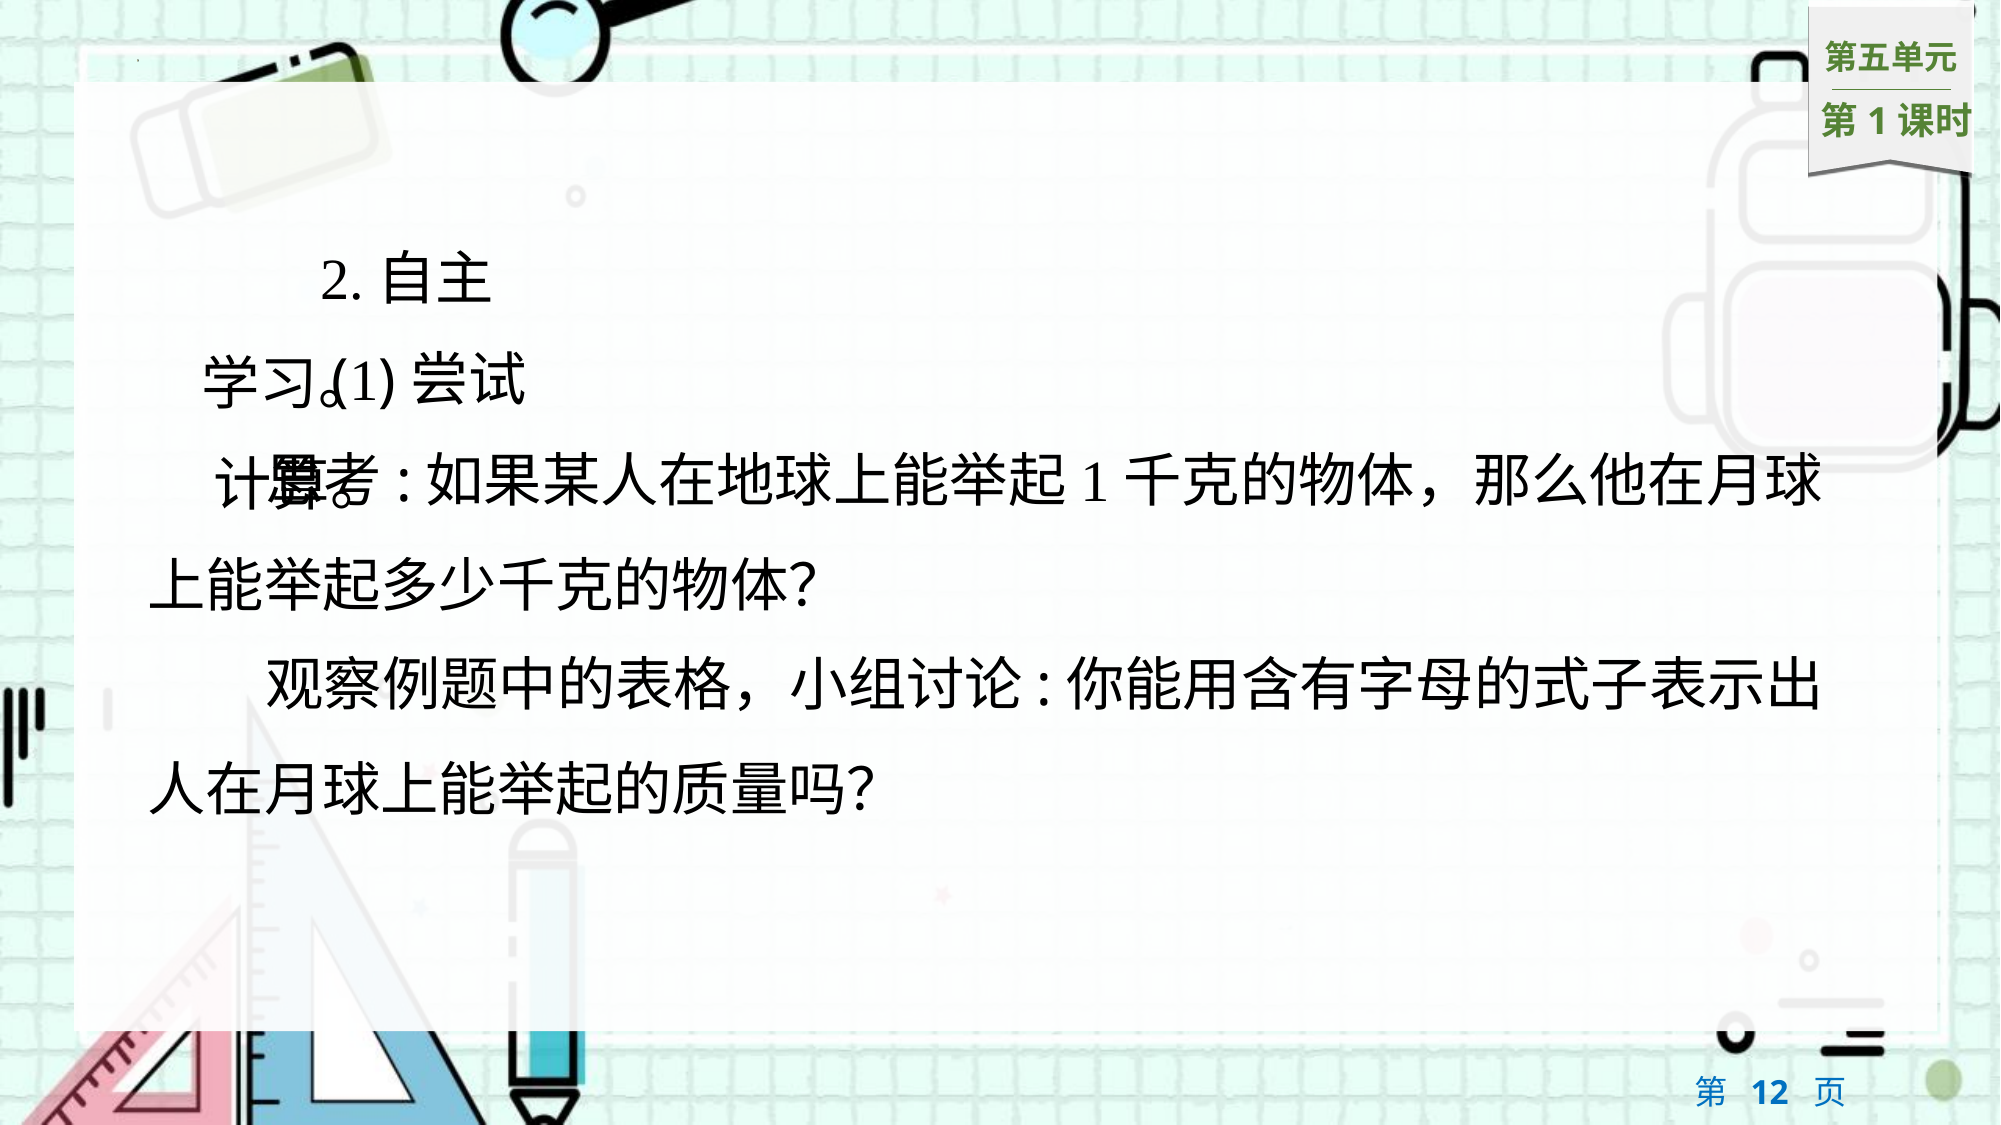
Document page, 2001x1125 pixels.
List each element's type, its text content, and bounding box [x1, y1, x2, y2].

text_box (1)尝试计算。 [213, 307, 584, 408]
text_box 观察例题中的表格，小组讨论:你能用含有字母的式子表示出人在月球上能举起的质量吗？ [147, 612, 1853, 823]
picture [1938, 168, 1971, 176]
text_box 思考:如果某人在地球上能举起1千克的物体，那么他在月球上能举起多少千克的物体？ [147, 408, 1853, 612]
picture [0, 0, 2000, 1125]
text_box 2.自主学习。 [201, 206, 552, 312]
